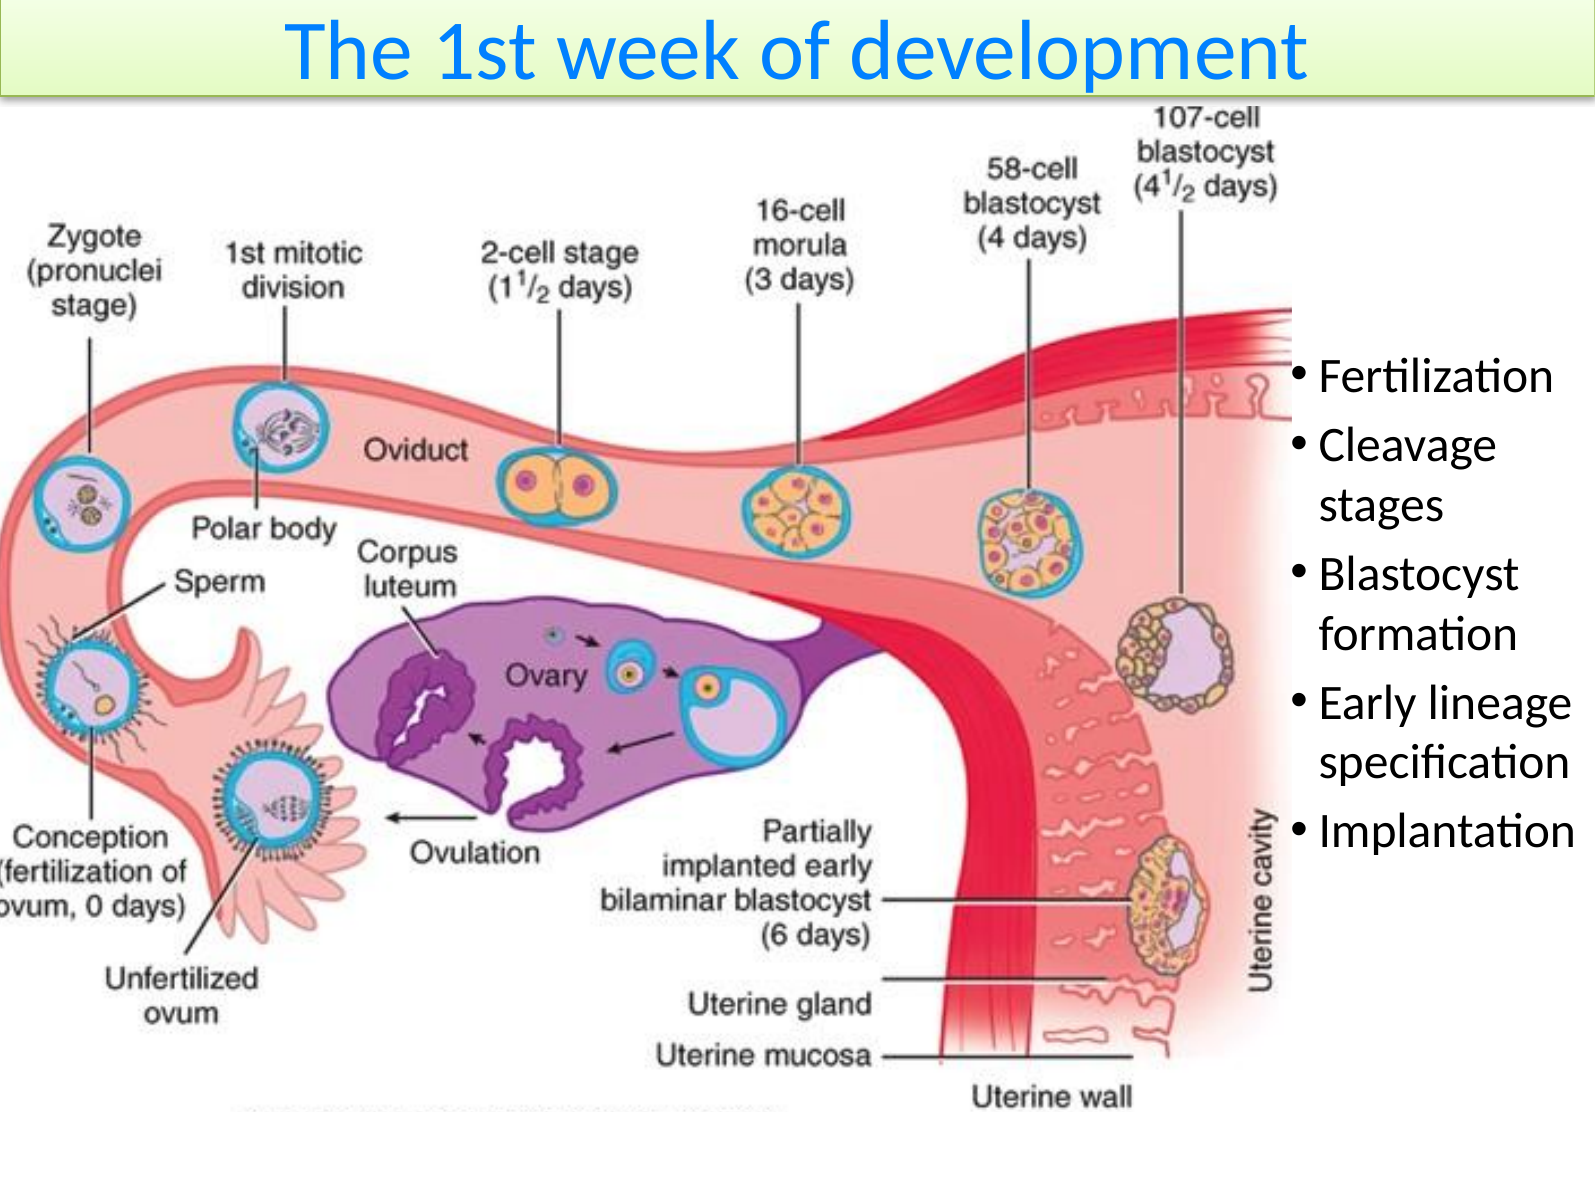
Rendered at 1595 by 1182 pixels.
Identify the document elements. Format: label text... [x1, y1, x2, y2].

text_box The 1st week of development [0, 0, 1595, 97]
list Fertilization Cleavage stages Blastocyst formation Early lineage specification Implantation [1297, 335, 1595, 1028]
picture [0, 106, 1293, 1112]
